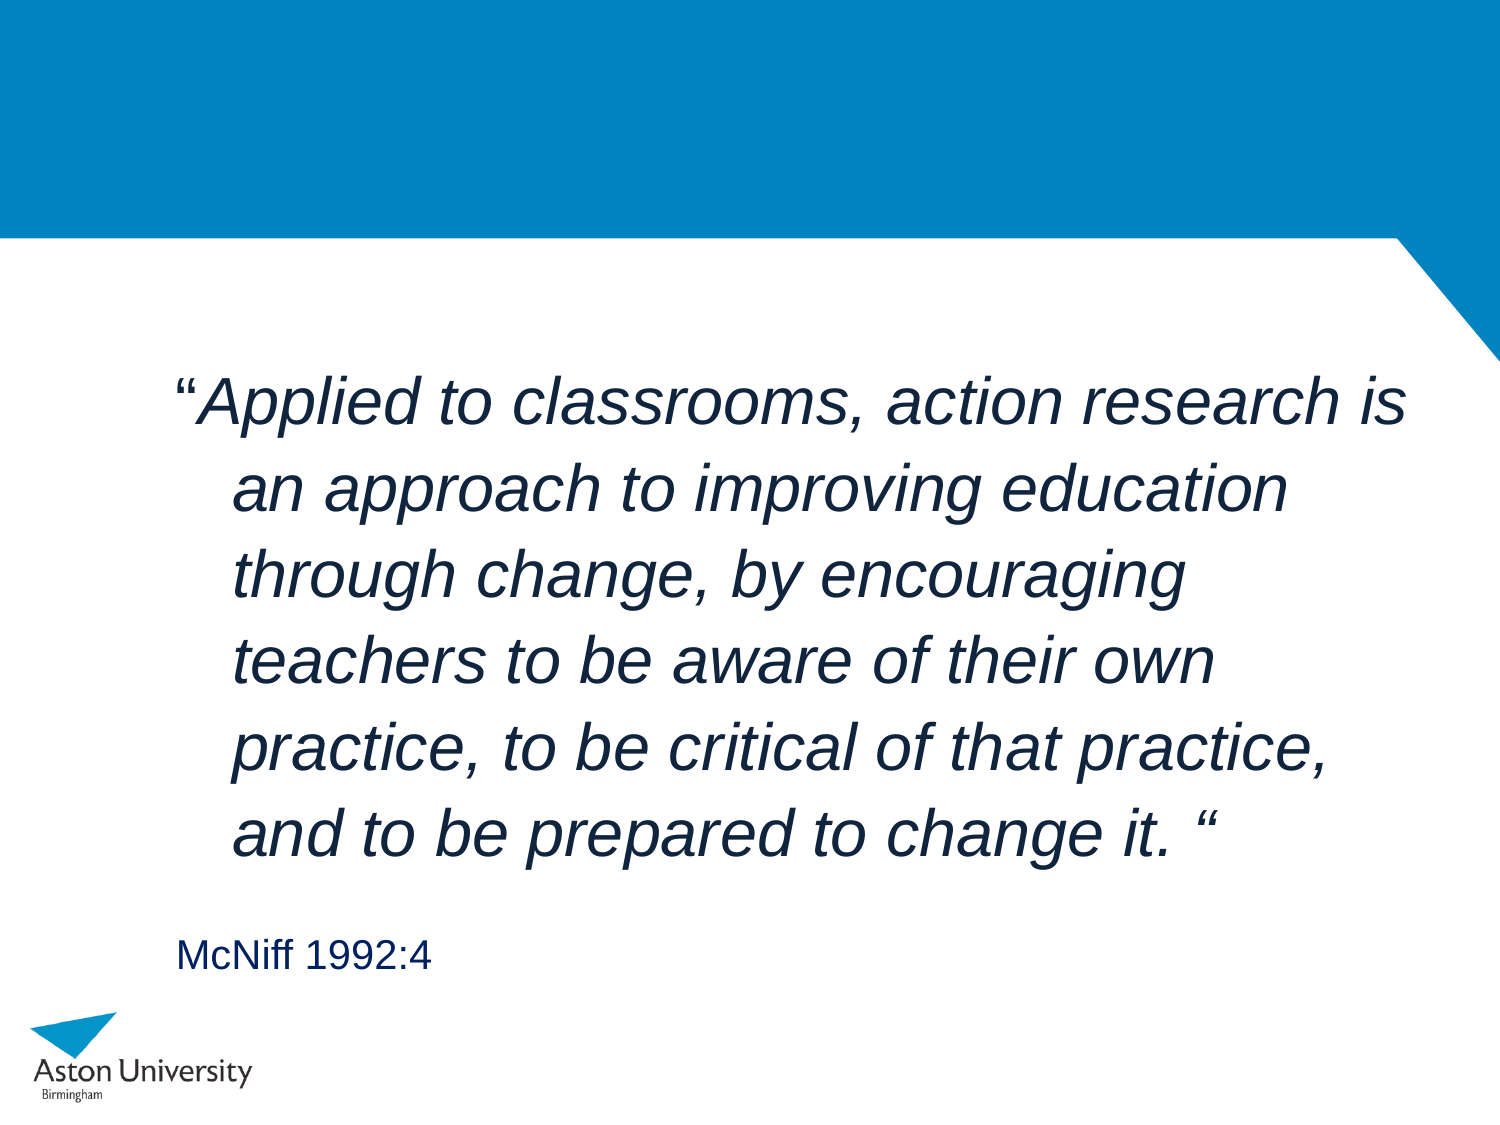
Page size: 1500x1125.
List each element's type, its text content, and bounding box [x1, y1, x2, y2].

list “Applied to classrooms, action research is an approach to improving education through change, by encouraging teachers to be aware of their own practice, to be critical of that practice, and to be prepared to change it. “ McNiff 1992:4 [175, 351, 1418, 1012]
picture [28, 1011, 253, 1103]
